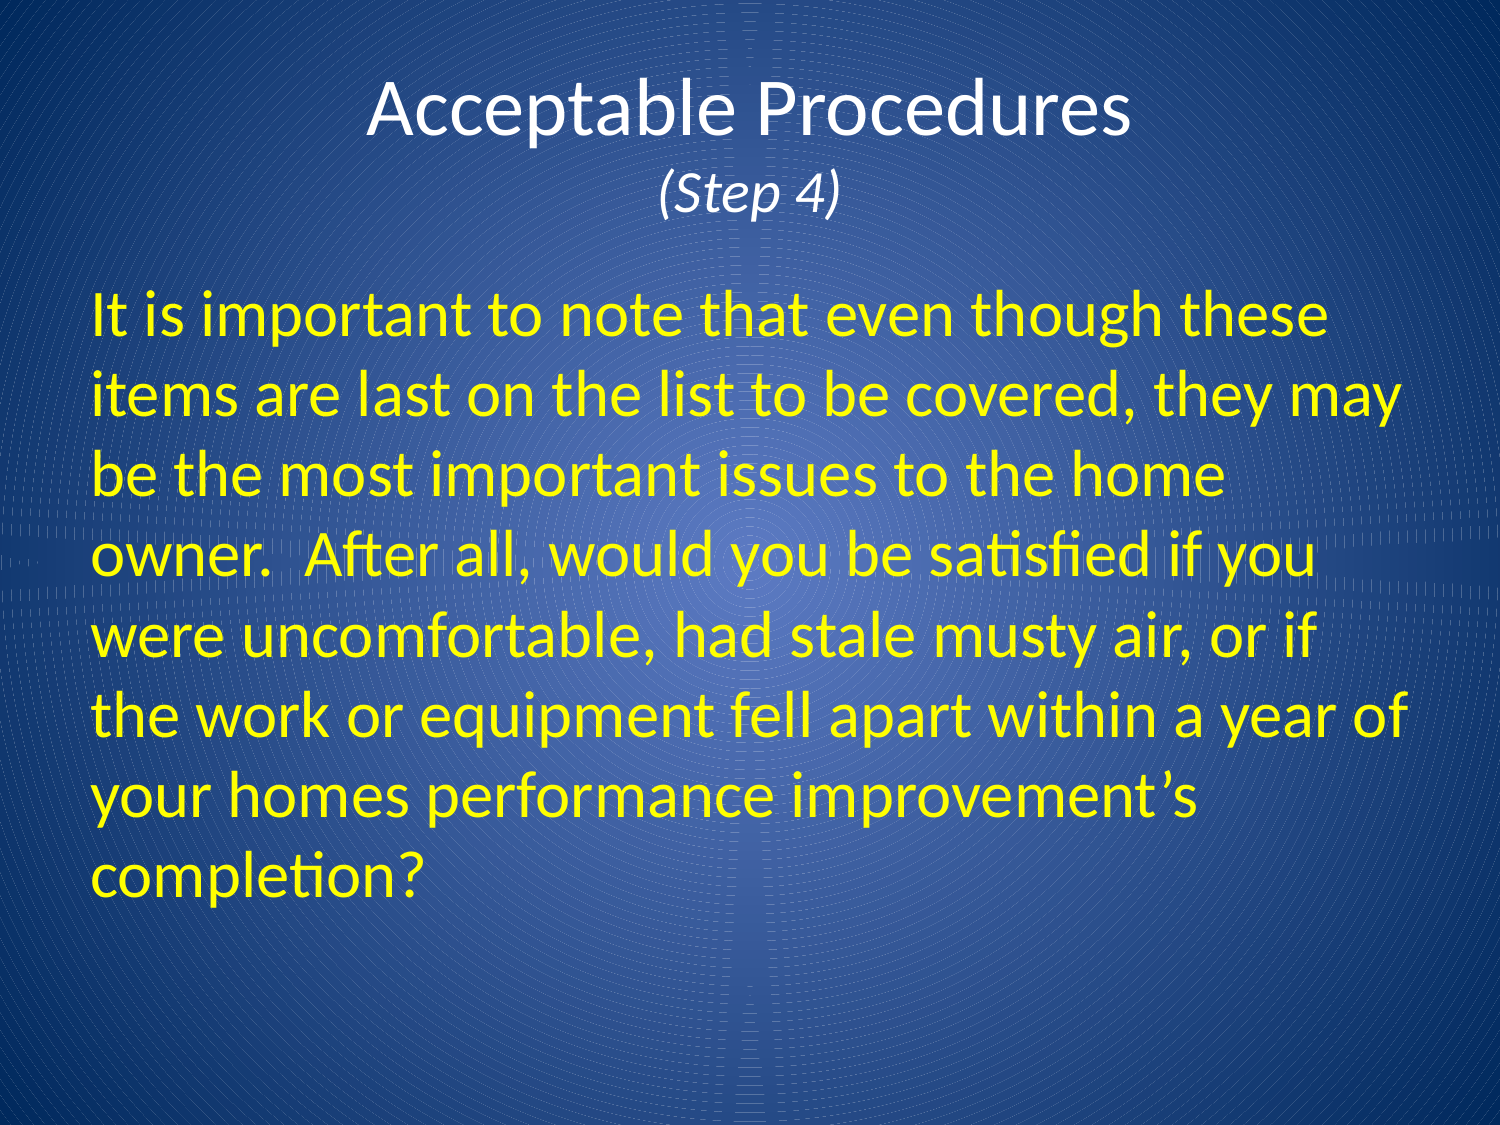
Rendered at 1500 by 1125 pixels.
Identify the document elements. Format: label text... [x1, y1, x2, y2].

list It is important to note that even though these items are last on the list to be covered, they may be the most important issues to the home owner. After all, would you be satisfied if you were uncomfortable, had stale musty air, or if the work or equipment fell apart within a year of your homes performance improvement’s completion? [75, 262, 1425, 1100]
title Acceptable Procedures (Step 4) [75, 45, 1425, 233]
